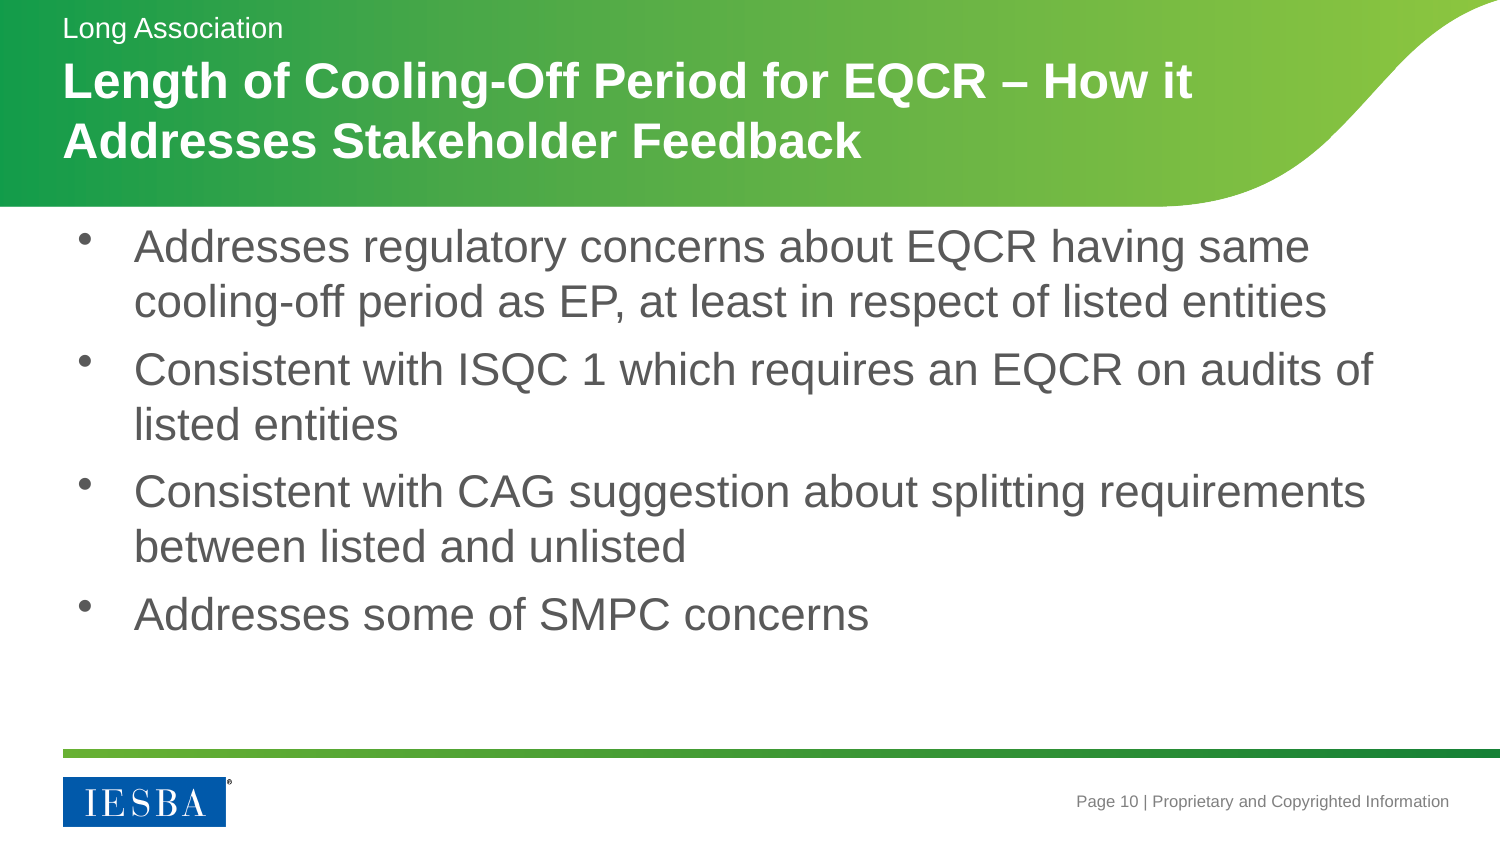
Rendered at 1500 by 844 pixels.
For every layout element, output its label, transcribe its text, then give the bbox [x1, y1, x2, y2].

subtitle Long Association [62, 9, 500, 38]
picture [0, 0, 1500, 207]
picture [63, 777, 232, 827]
list Addresses regulatory concerns about EQCR having same cooling-off period as EP, at least in respect of listed entities Consistent with ISQC 1 which requires an EQCR on audits of listed entities Consistent with CAG suggestion about splitting requirements between listed and unlisted Addresses some of SMPC concerns [62, 209, 1451, 722]
title Length of Cooling-Off Period for EQCR – How it Addresses Stakeholder Feedback [62, 75, 1300, 142]
